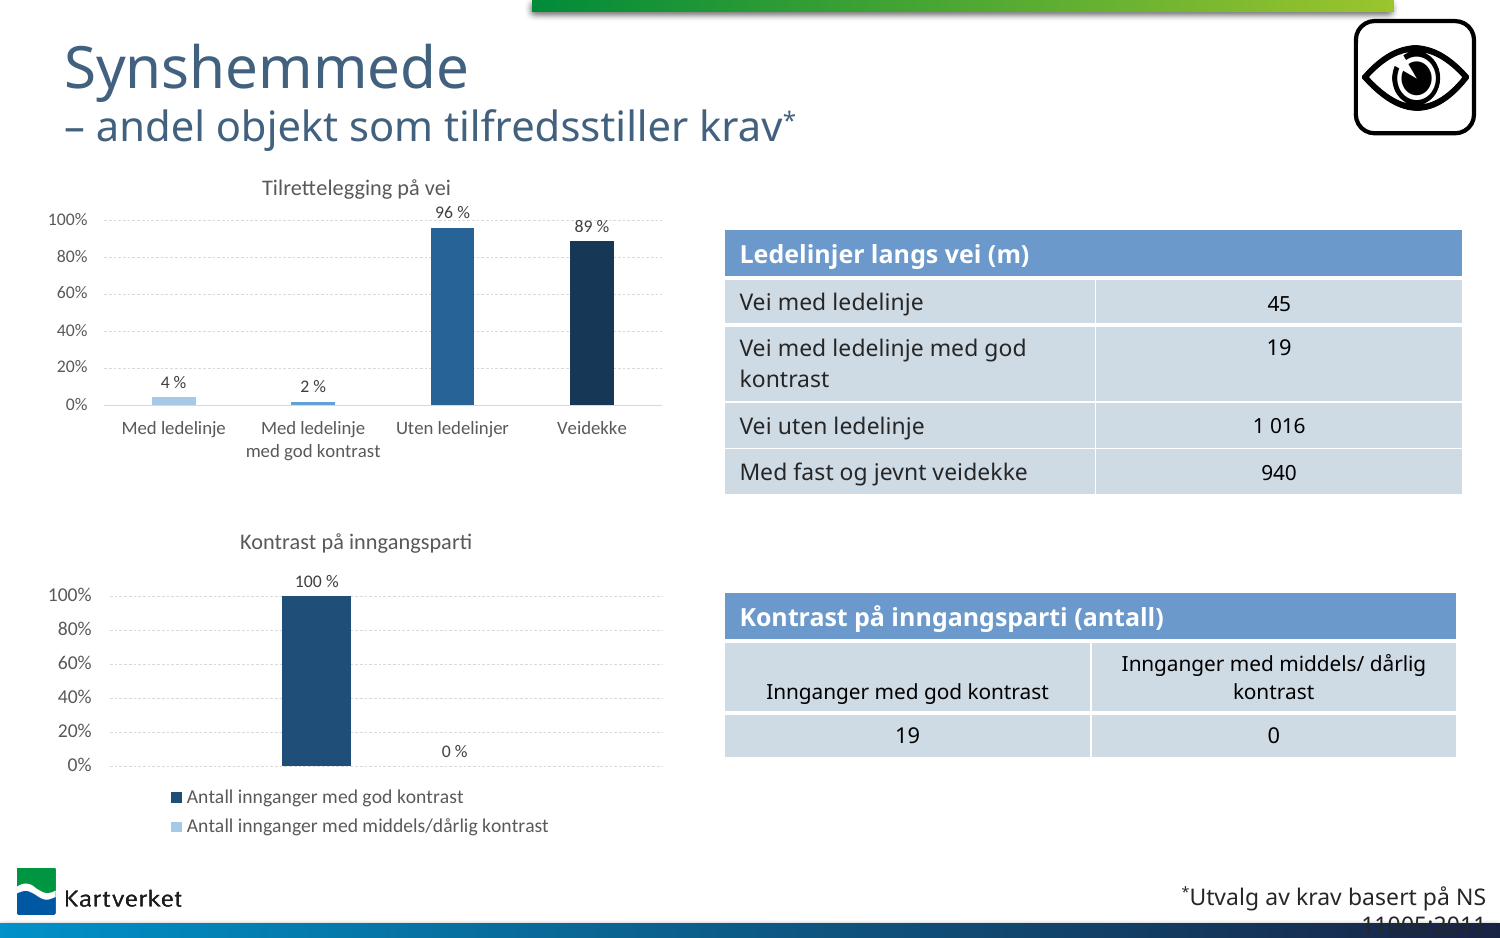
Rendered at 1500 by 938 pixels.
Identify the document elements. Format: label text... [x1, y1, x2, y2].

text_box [1355, 20, 1475, 134]
table_cell Vei med ledelinje med god kontrast [725, 327, 1095, 401]
table_cell 19 [1096, 327, 1462, 401]
table_cell Vei med ledelinje [725, 280, 1095, 323]
table_cell 940 [1096, 449, 1462, 494]
table_cell Innganger med god kontrast [725, 643, 1090, 711]
table_header Ledelinjer langs vei (m) [725, 230, 1462, 276]
table_cell Vei uten ledelinje [725, 403, 1095, 448]
text_box Synshemmede – andel objekt som tilfredsstiller krav* [49, 24, 1431, 158]
table_cell 0 [1092, 715, 1456, 757]
picture [41, 166, 673, 492]
table_cell 45 [1096, 280, 1462, 323]
table_header Kontrast på inngangsparti (antall) [725, 593, 1456, 639]
table_cell Med fast og jevnt veidekke [725, 449, 1095, 494]
text_box *Utvalg av krav basert på NS 11005:2011 [1068, 873, 1500, 938]
table_cell Innganger med middels/ dårlig kontrast [1092, 643, 1456, 711]
picture [41, 520, 673, 846]
table_cell 1 016 [1096, 403, 1462, 448]
table_cell 19 [725, 715, 1090, 757]
